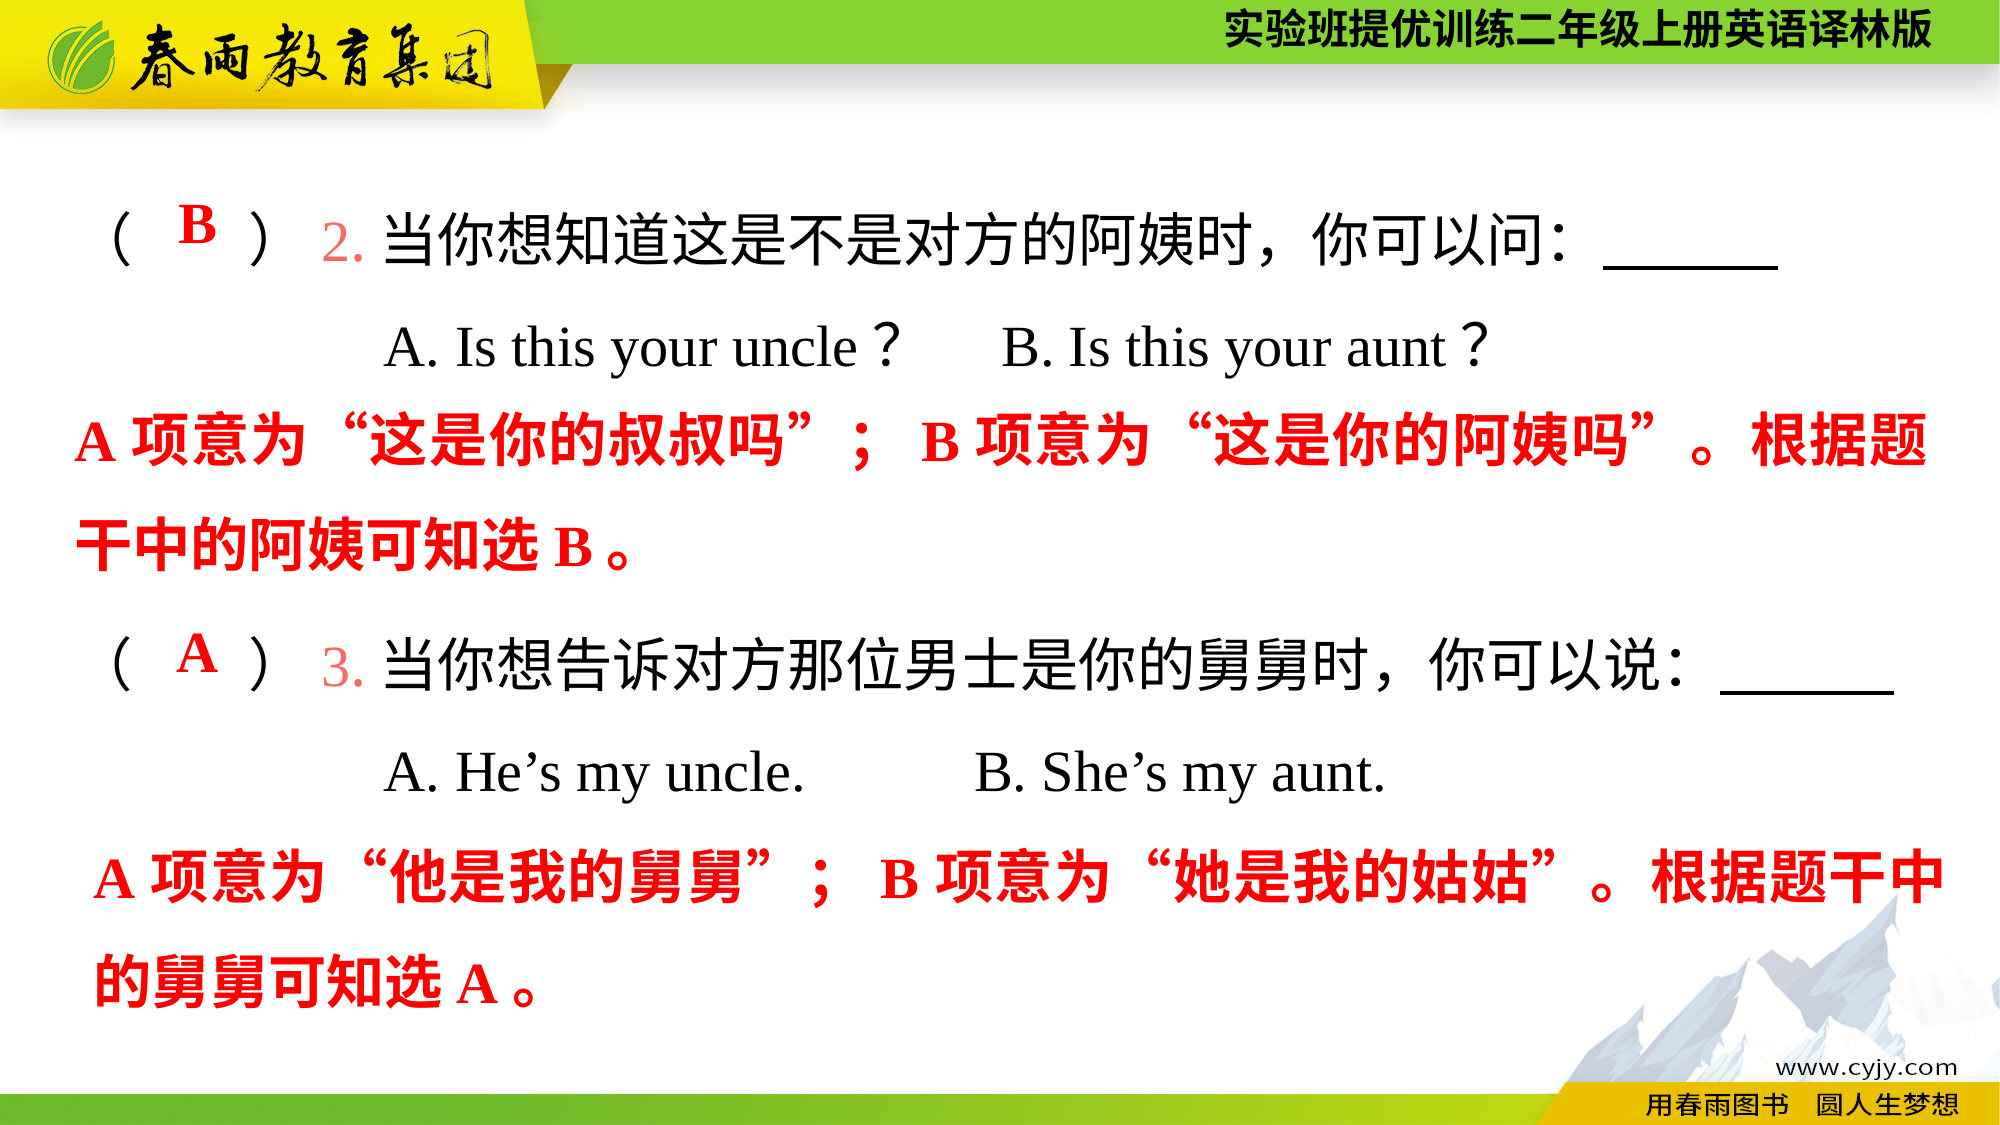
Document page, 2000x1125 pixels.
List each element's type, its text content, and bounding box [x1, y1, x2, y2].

text_box （ ）3.当你想告诉对方那位男士是你的舅舅时，你可以说： A. He’s my uncle. B. She’s my aunt. [59, 586, 1944, 811]
picture [0, 0, 2000, 1125]
text_box A项意为“这是你的叔叔吗”；B项意为“这是你的阿姨吗”。根据题干中的阿姨可知选B。 [59, 360, 1944, 586]
text_box A项意为“他是我的舅舅”；B项意为“她是我的姑姑”。根据题干中的舅舅可知选A。 [78, 797, 1963, 1023]
text_box A [161, 606, 234, 692]
text_box B [163, 178, 247, 263]
list （ ）2.当你想知道这是不是对方的阿姨时，你可以问： A. Is this your uncle？ B. Is this your aunt？ [59, 160, 1944, 360]
